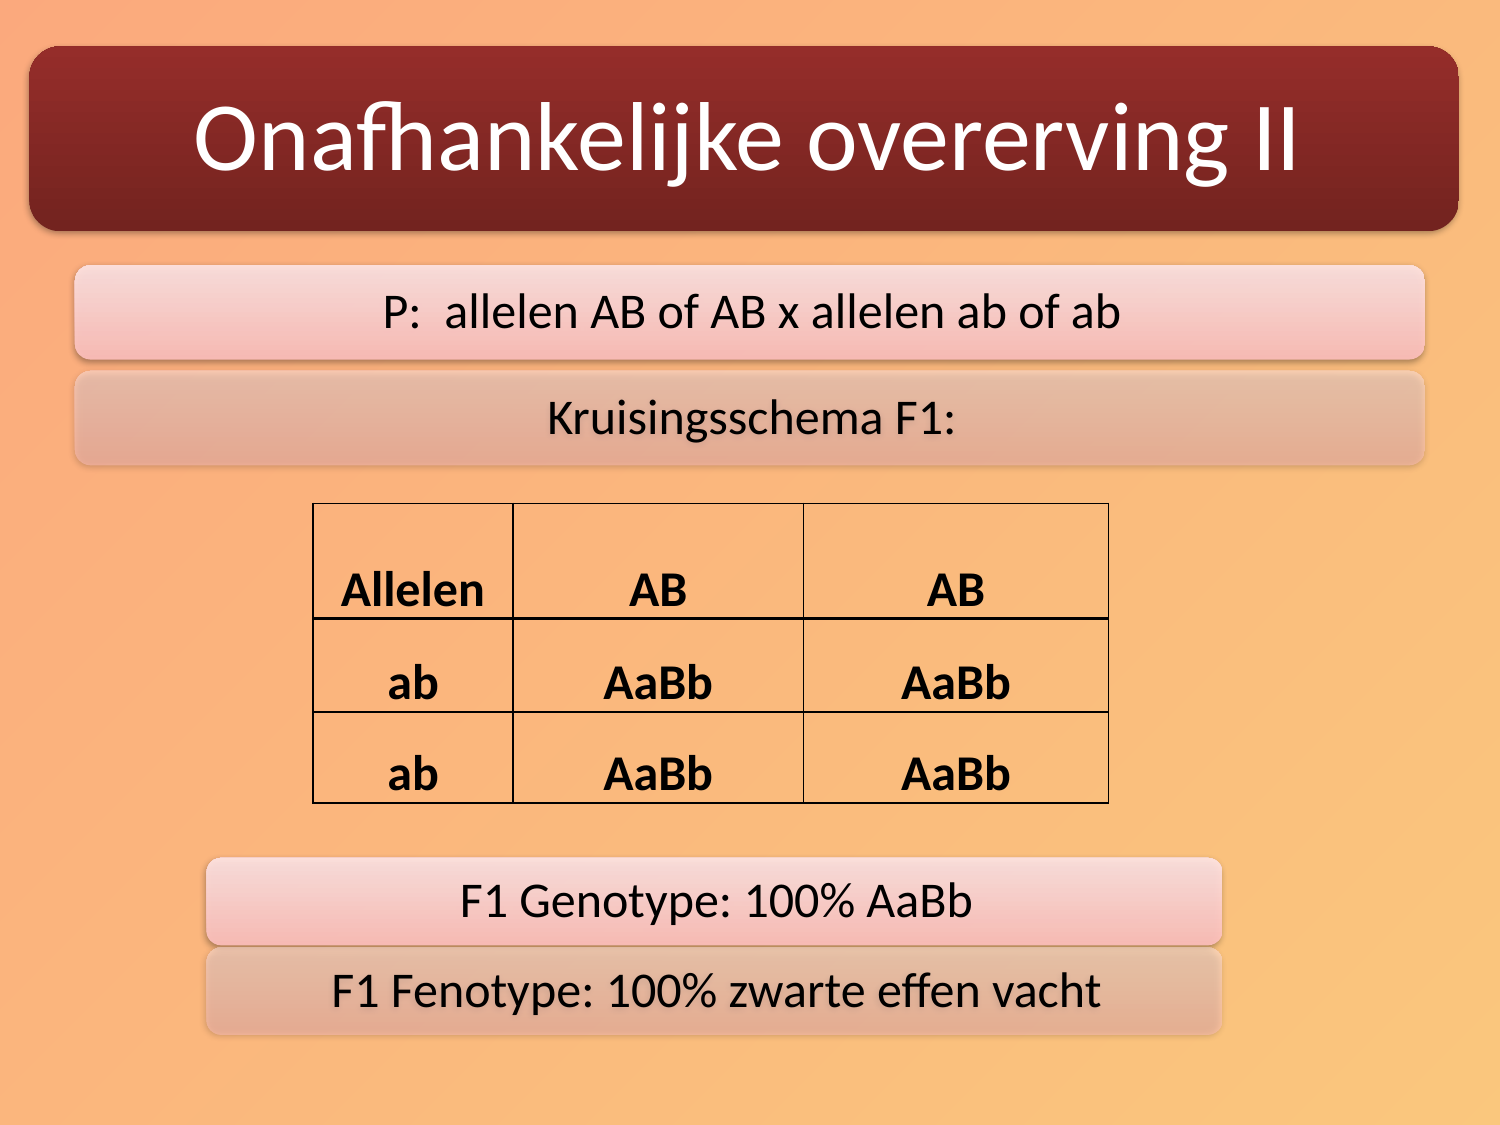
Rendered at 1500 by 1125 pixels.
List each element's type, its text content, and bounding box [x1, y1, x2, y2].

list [74, 262, 1426, 469]
table_header AB [804, 504, 1108, 617]
table_header AB [514, 504, 803, 617]
table_cell AaBb [514, 620, 803, 711]
table_cell ab [314, 713, 512, 802]
table_cell AaBb [514, 713, 803, 802]
table_cell AaBb [804, 620, 1108, 711]
table_cell ab [314, 620, 512, 711]
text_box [206, 857, 1223, 1036]
table_header Allelen [314, 504, 512, 617]
table_cell AaBb [804, 713, 1108, 802]
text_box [29, 44, 1459, 233]
